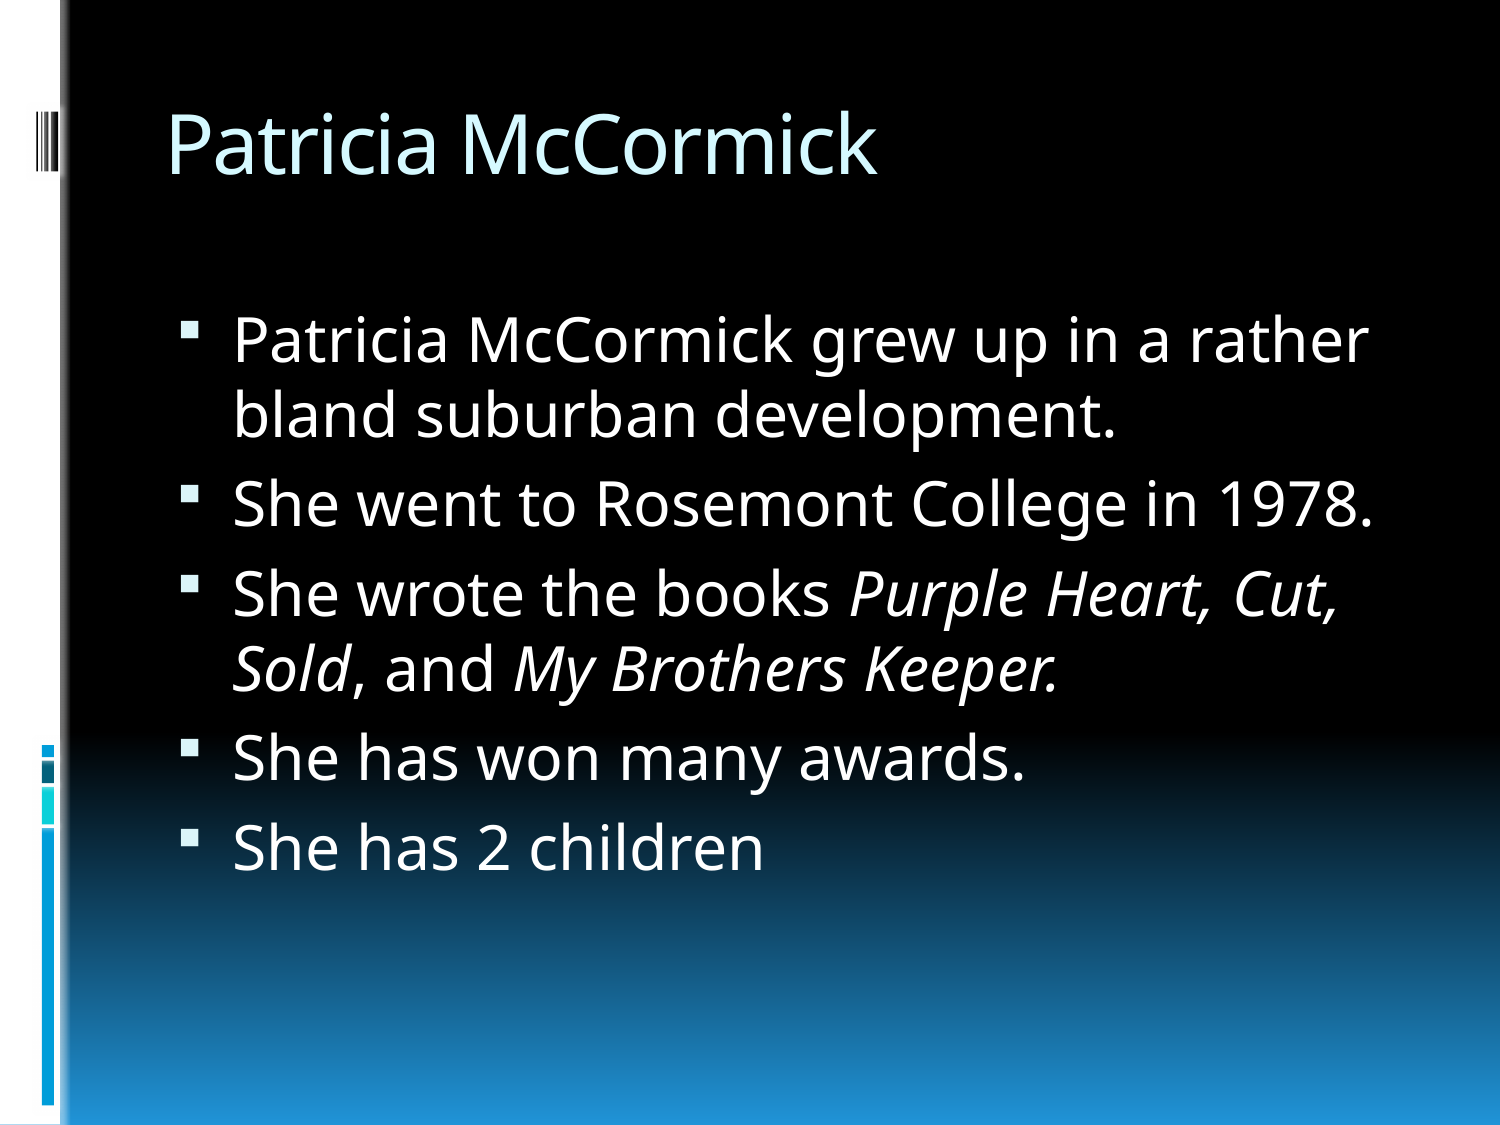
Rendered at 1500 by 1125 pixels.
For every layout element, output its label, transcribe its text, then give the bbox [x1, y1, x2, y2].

list Patricia McCormick grew up in a rather bland suburban development. She went to Rosemont College in 1978. She wrote the books Purple Heart, Cut, Sold, and My Brothers Keeper. She has won many awards. She has 2 children [150, 292, 1425, 1043]
title Patricia McCormick [150, 83, 1425, 234]
